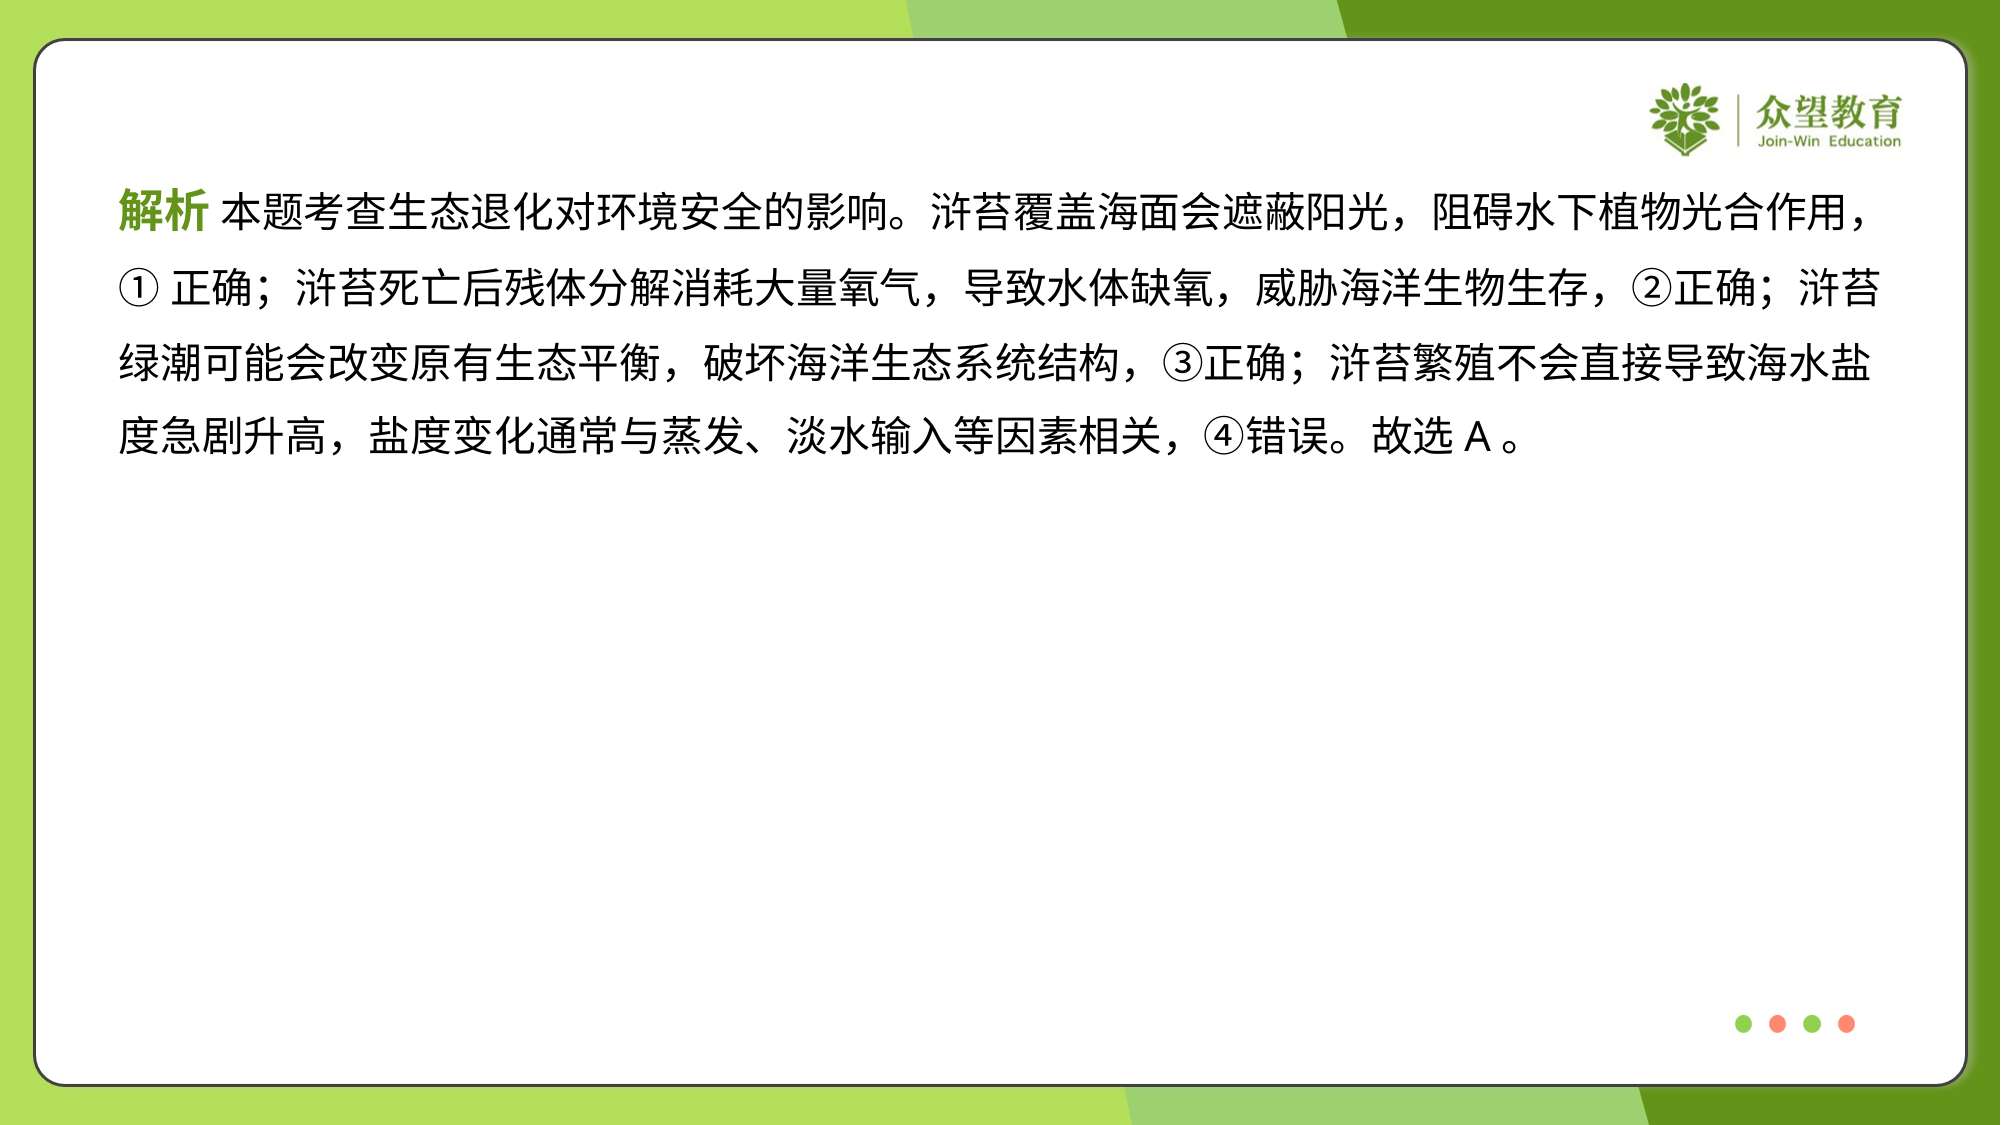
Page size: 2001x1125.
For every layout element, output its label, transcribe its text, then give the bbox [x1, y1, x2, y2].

picture [0, 0, 2000, 1125]
text_box 解析 本题考查生态退化对环境安全的影响。浒苔覆盖海面会遮蔽阳光，阻碍水下植物光合作用， ①正确；浒苔死亡后残体分解消耗大量氧气，导致水体缺氧，威胁海洋生物生存，②正确；浒苔 绿潮可能会改变原有生态平衡，破坏海洋生态系统结构，③正确；浒苔繁殖不会直接导致海水盐 度急剧升高，盐度变化通常与蒸发、淡水输入等因素相关，④错误。故选A。 [118, 159, 1883, 452]
